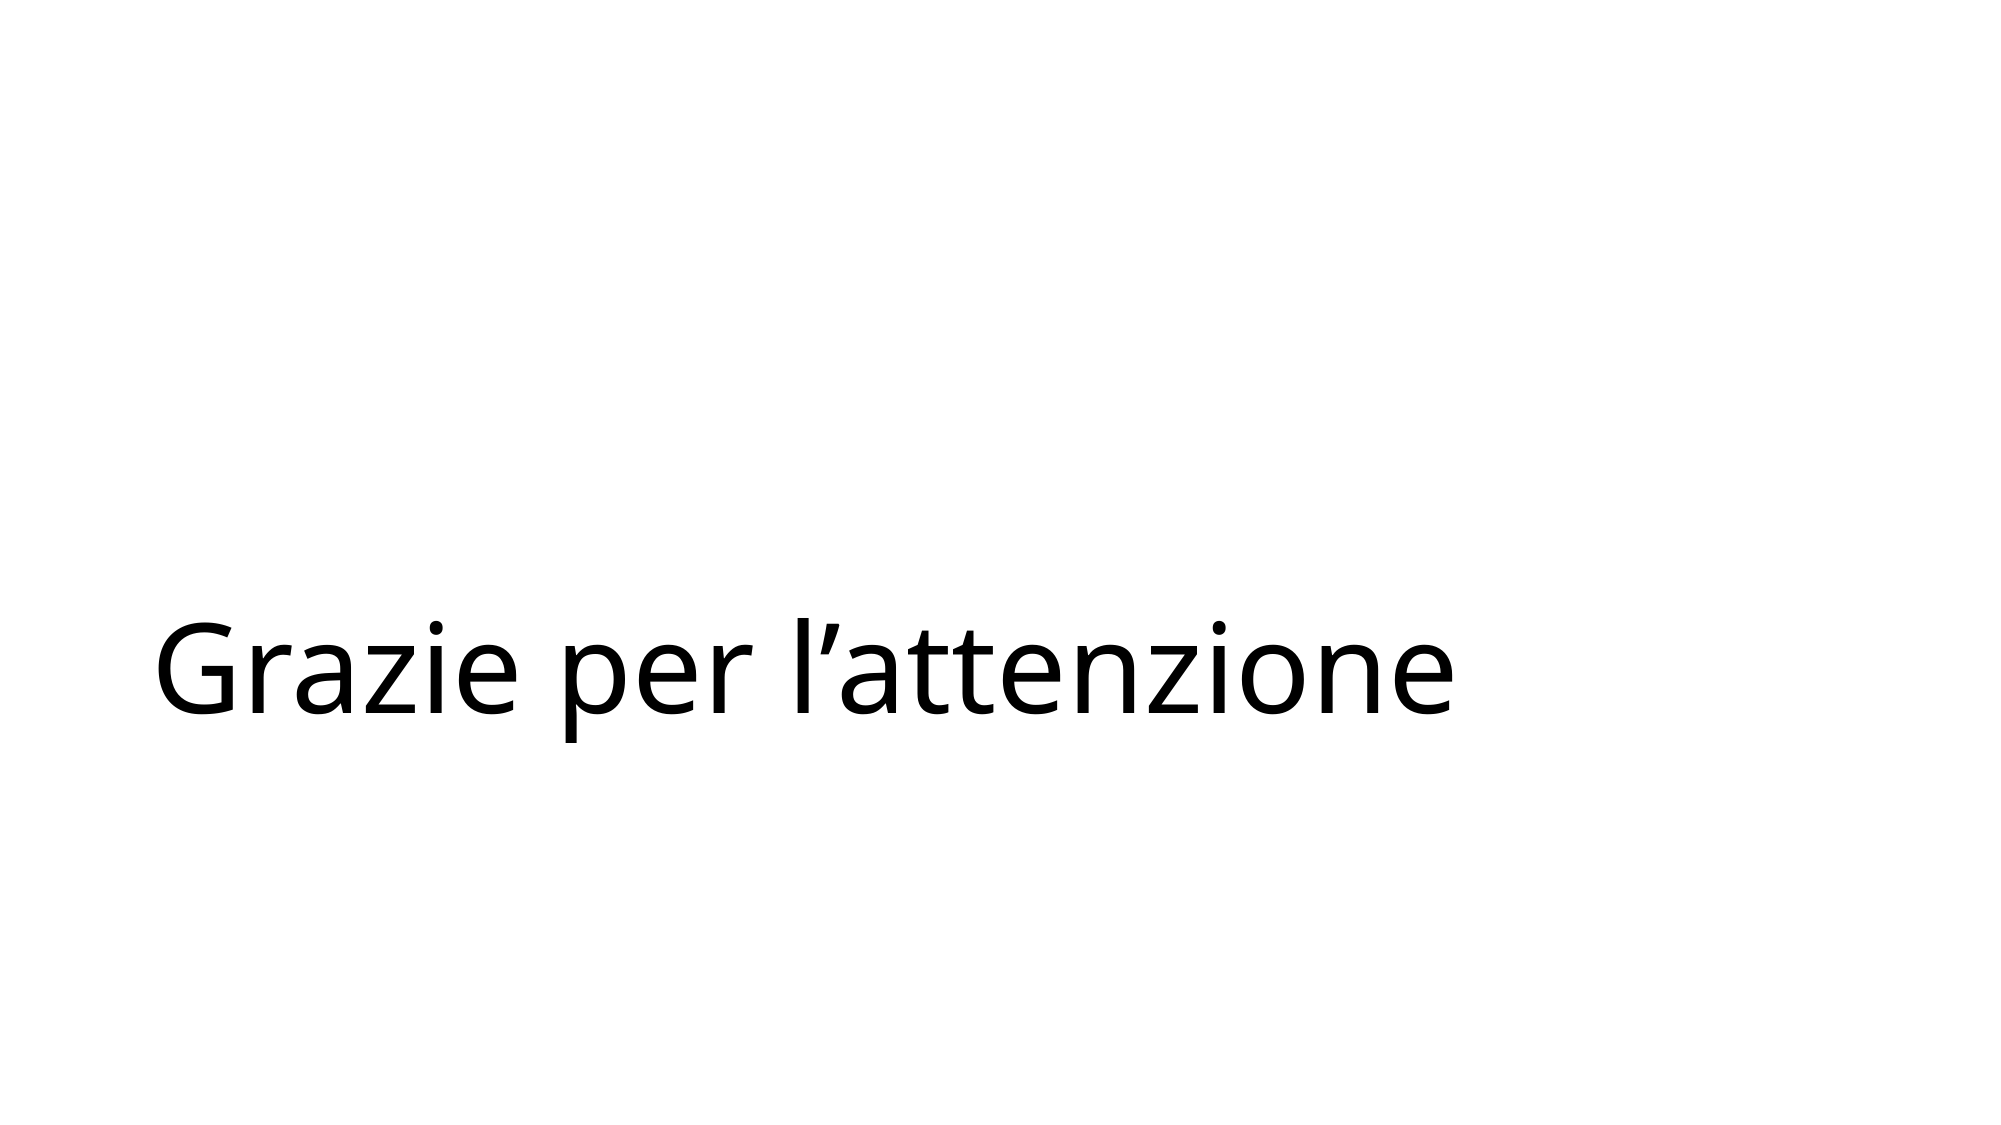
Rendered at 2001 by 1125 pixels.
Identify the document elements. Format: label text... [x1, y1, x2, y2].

title Grazie per l’attenzione [136, 280, 1862, 749]
